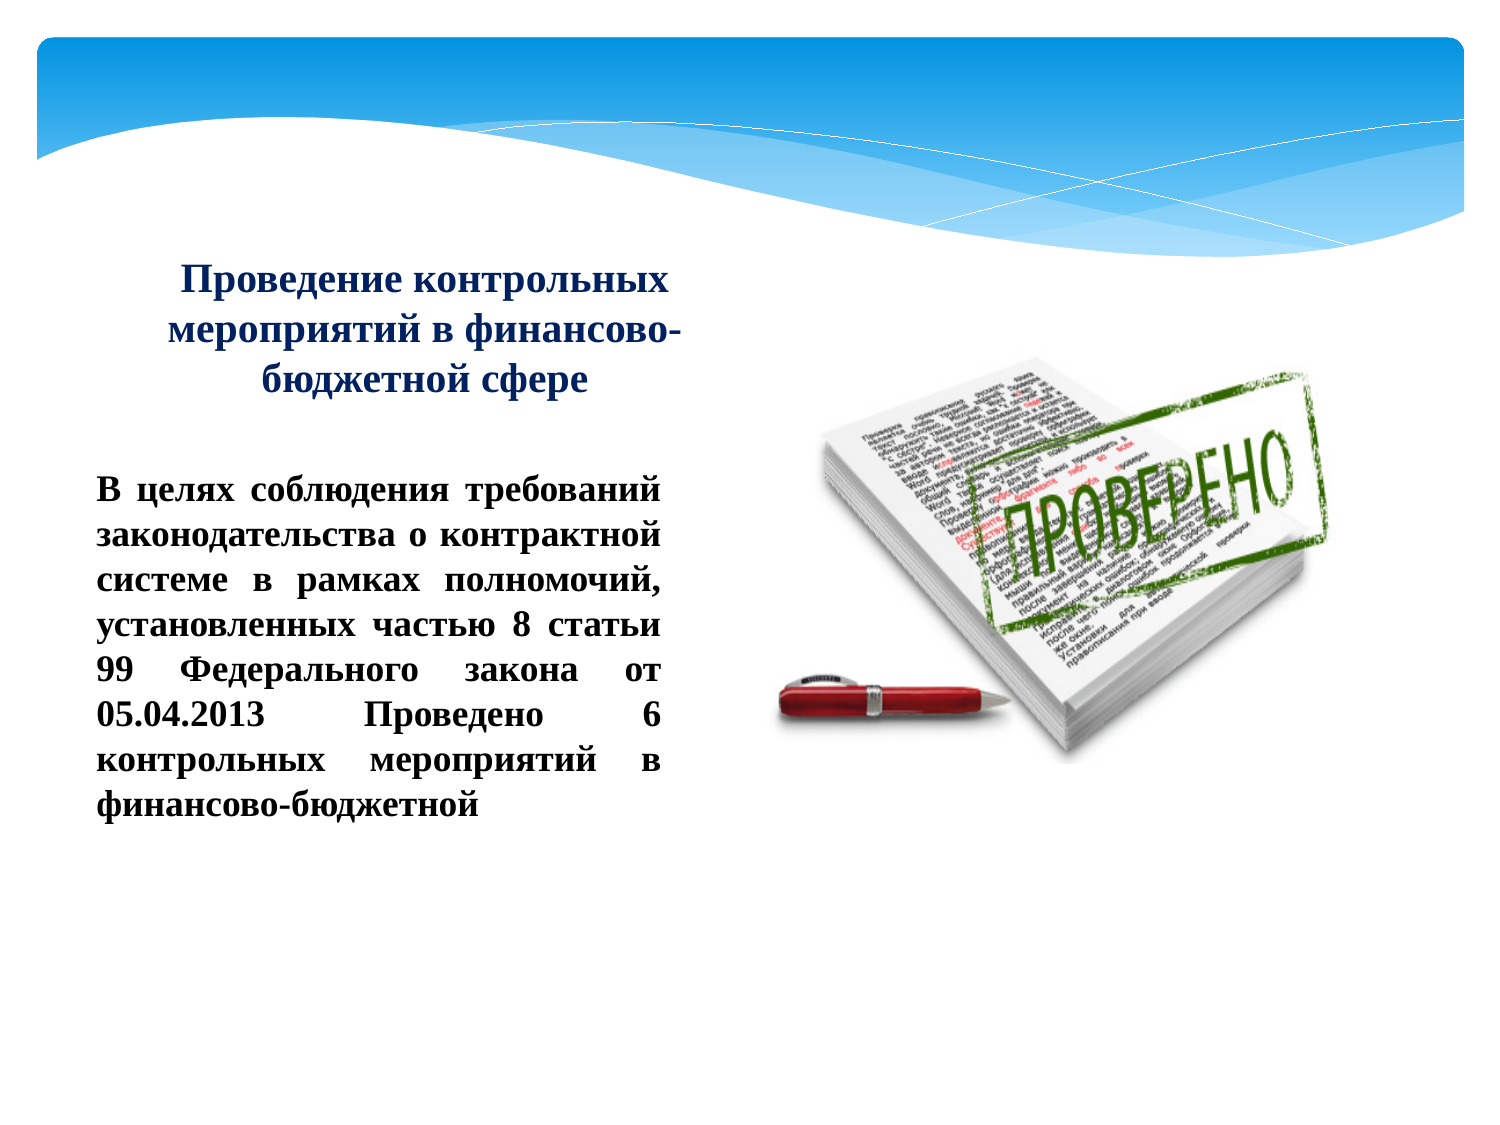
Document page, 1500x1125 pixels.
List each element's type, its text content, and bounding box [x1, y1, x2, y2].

title Проведение контрольных мероприятий в финансово-бюджетной сфере [150, 172, 700, 409]
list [736, 337, 1337, 764]
list В целях соблюдения требований законодательства о контрактной системе в рамках полномочий, установленных частью 8 статьи 99 Федерального закона от 05.04.2013 Проведено 6 контрольных мероприятий в финансово-бюджетной [81, 456, 677, 846]
